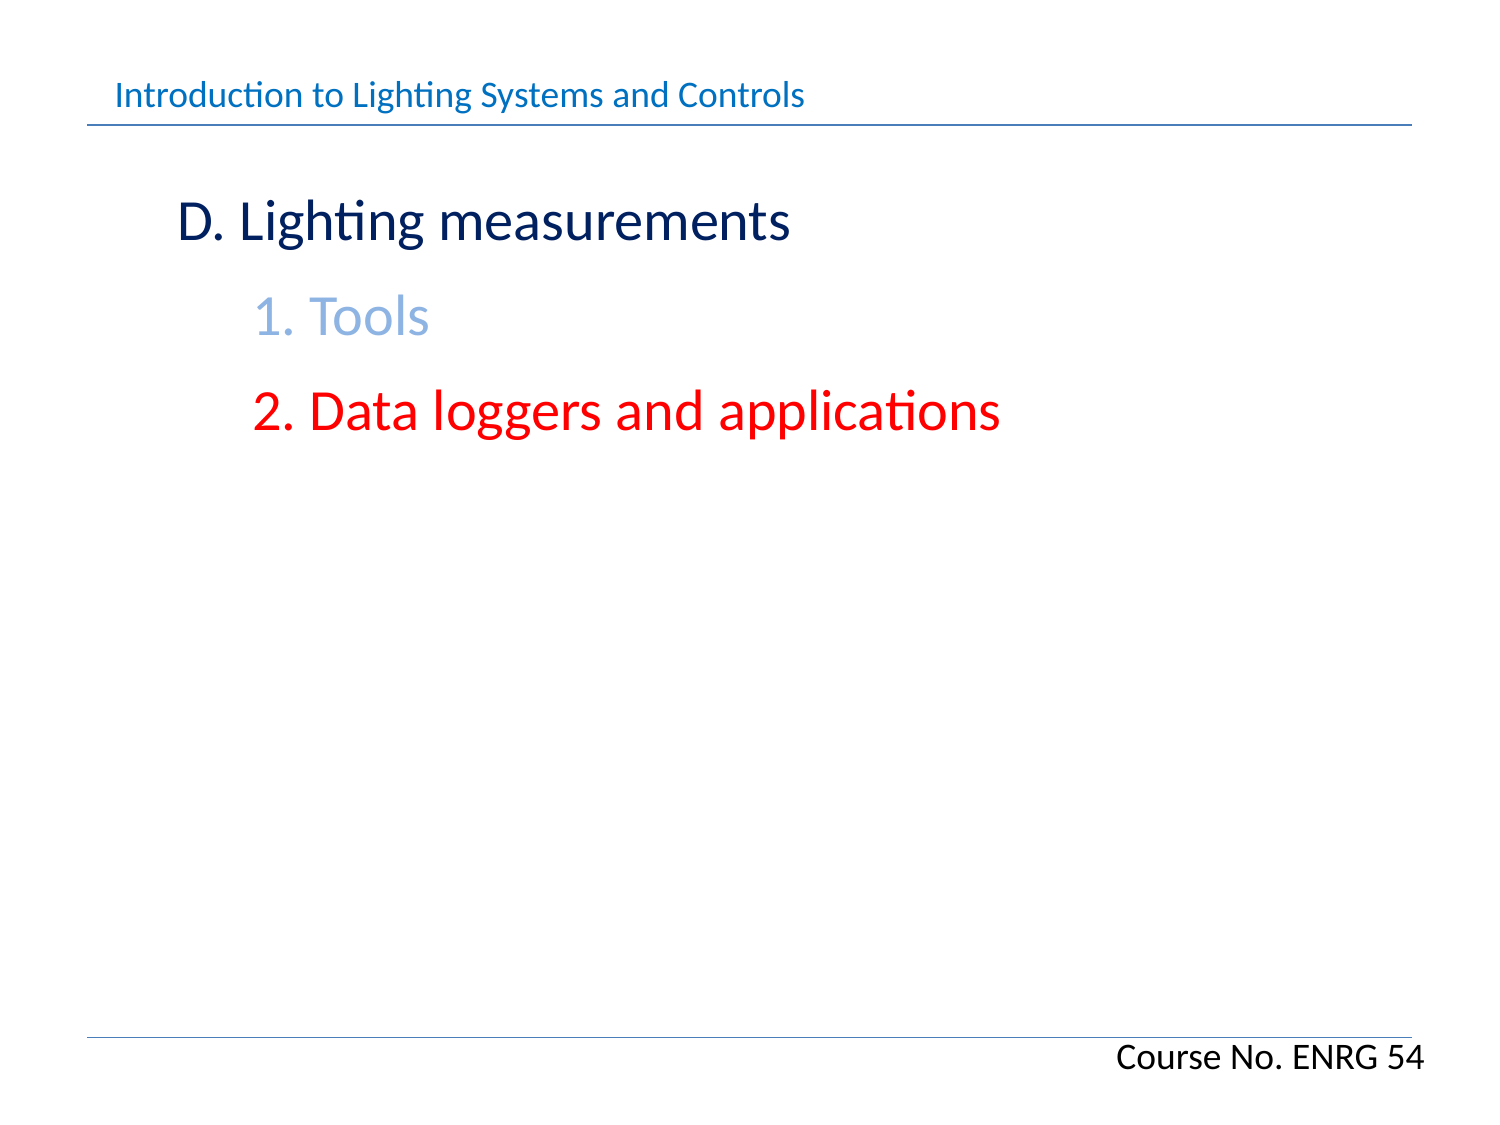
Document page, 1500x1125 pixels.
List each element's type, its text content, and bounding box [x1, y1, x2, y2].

text_box Course No. ENRG 54 [1101, 1024, 1441, 1085]
text_box Introduction to Lighting Systems and Controls [99, 62, 838, 123]
text_box D. Lighting measurements 1. Tools 2. Data loggers and applications [162, 174, 1163, 533]
